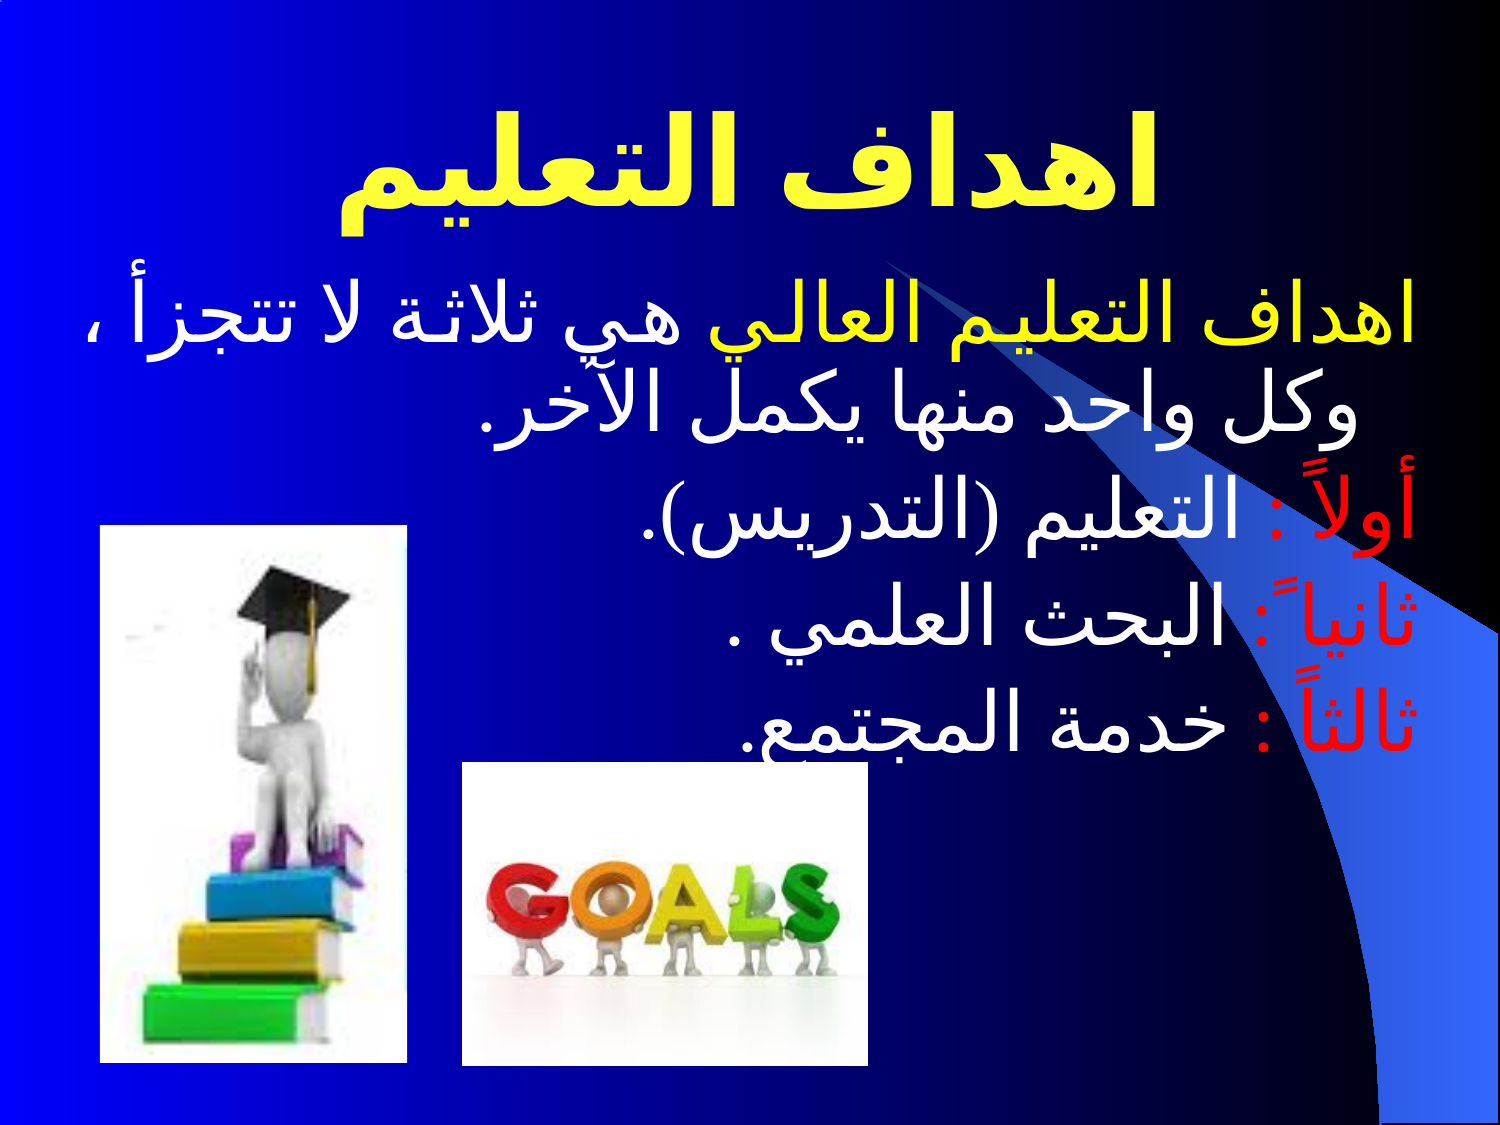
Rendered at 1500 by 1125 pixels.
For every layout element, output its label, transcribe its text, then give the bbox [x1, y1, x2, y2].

picture [462, 762, 868, 1066]
list اهداف التعليم العالي هي ثلاثة لا تتجزأ ، وكل واحد منها يكمل الآخر. أولاً : التعليم (التدريس). ثانيا ً: البحث العلمي . ثالثاً : خدمة المجتمع. [49, 262, 1451, 801]
title اهداف التعليم [87, 62, 1414, 251]
picture [99, 524, 408, 1063]
